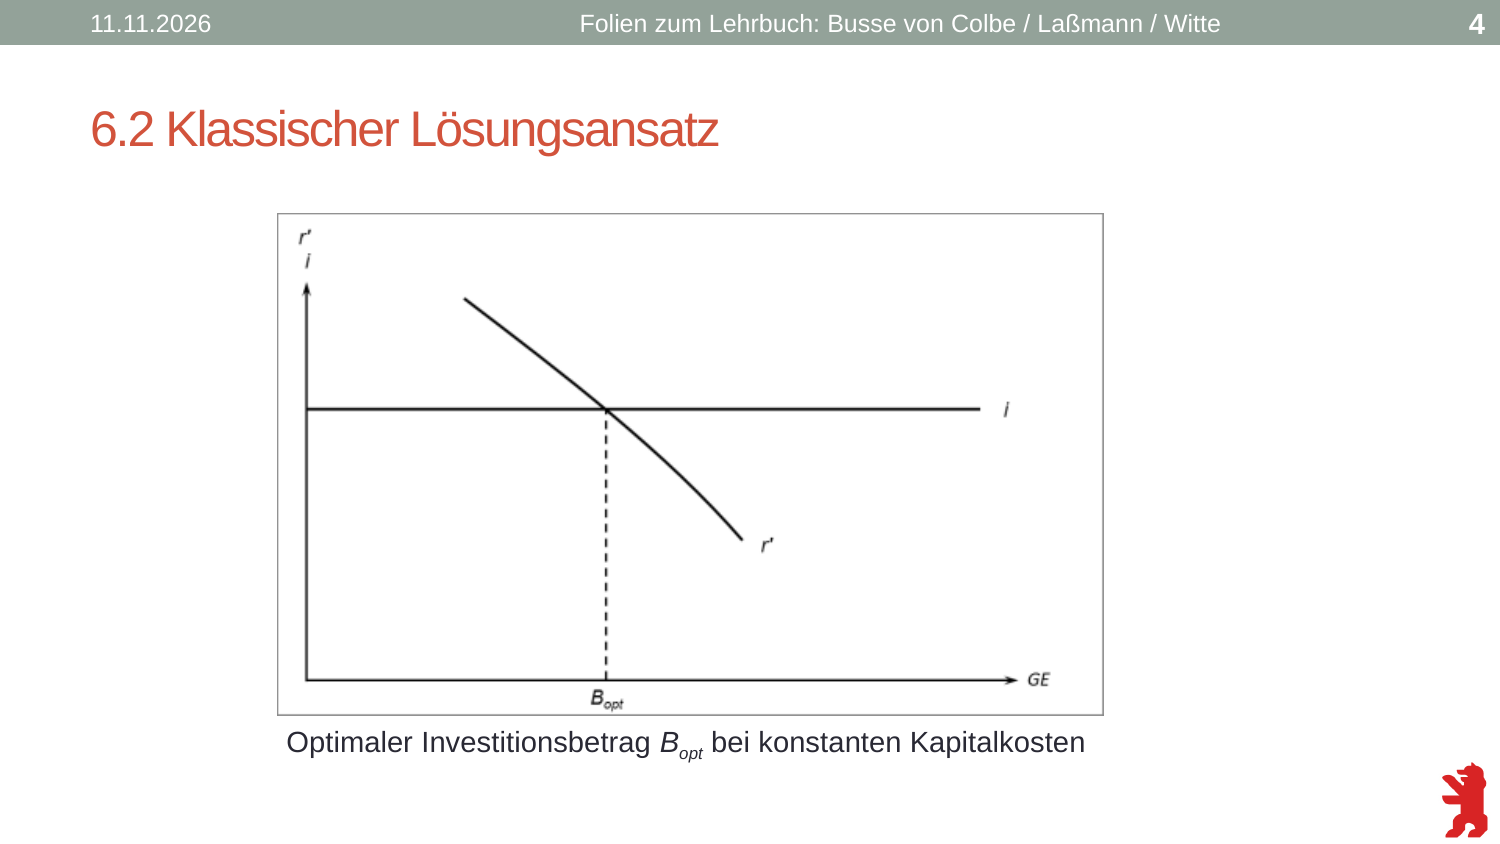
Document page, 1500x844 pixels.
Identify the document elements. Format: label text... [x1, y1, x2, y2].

slide_number 4 [1325, 2, 1500, 43]
text_box Optimaler Investitionsbetrag Bopt bei konstanten Kapitalkosten [271, 715, 1158, 771]
title 6.2 Klassischer Lösungsansatz [75, 65, 1425, 188]
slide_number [75, 2, 550, 43]
picture [1434, 760, 1500, 844]
footer Folien zum Lehrbuch: Busse von Colbe / Laßmann / Witte [562, 2, 1238, 43]
picture [277, 213, 1104, 717]
